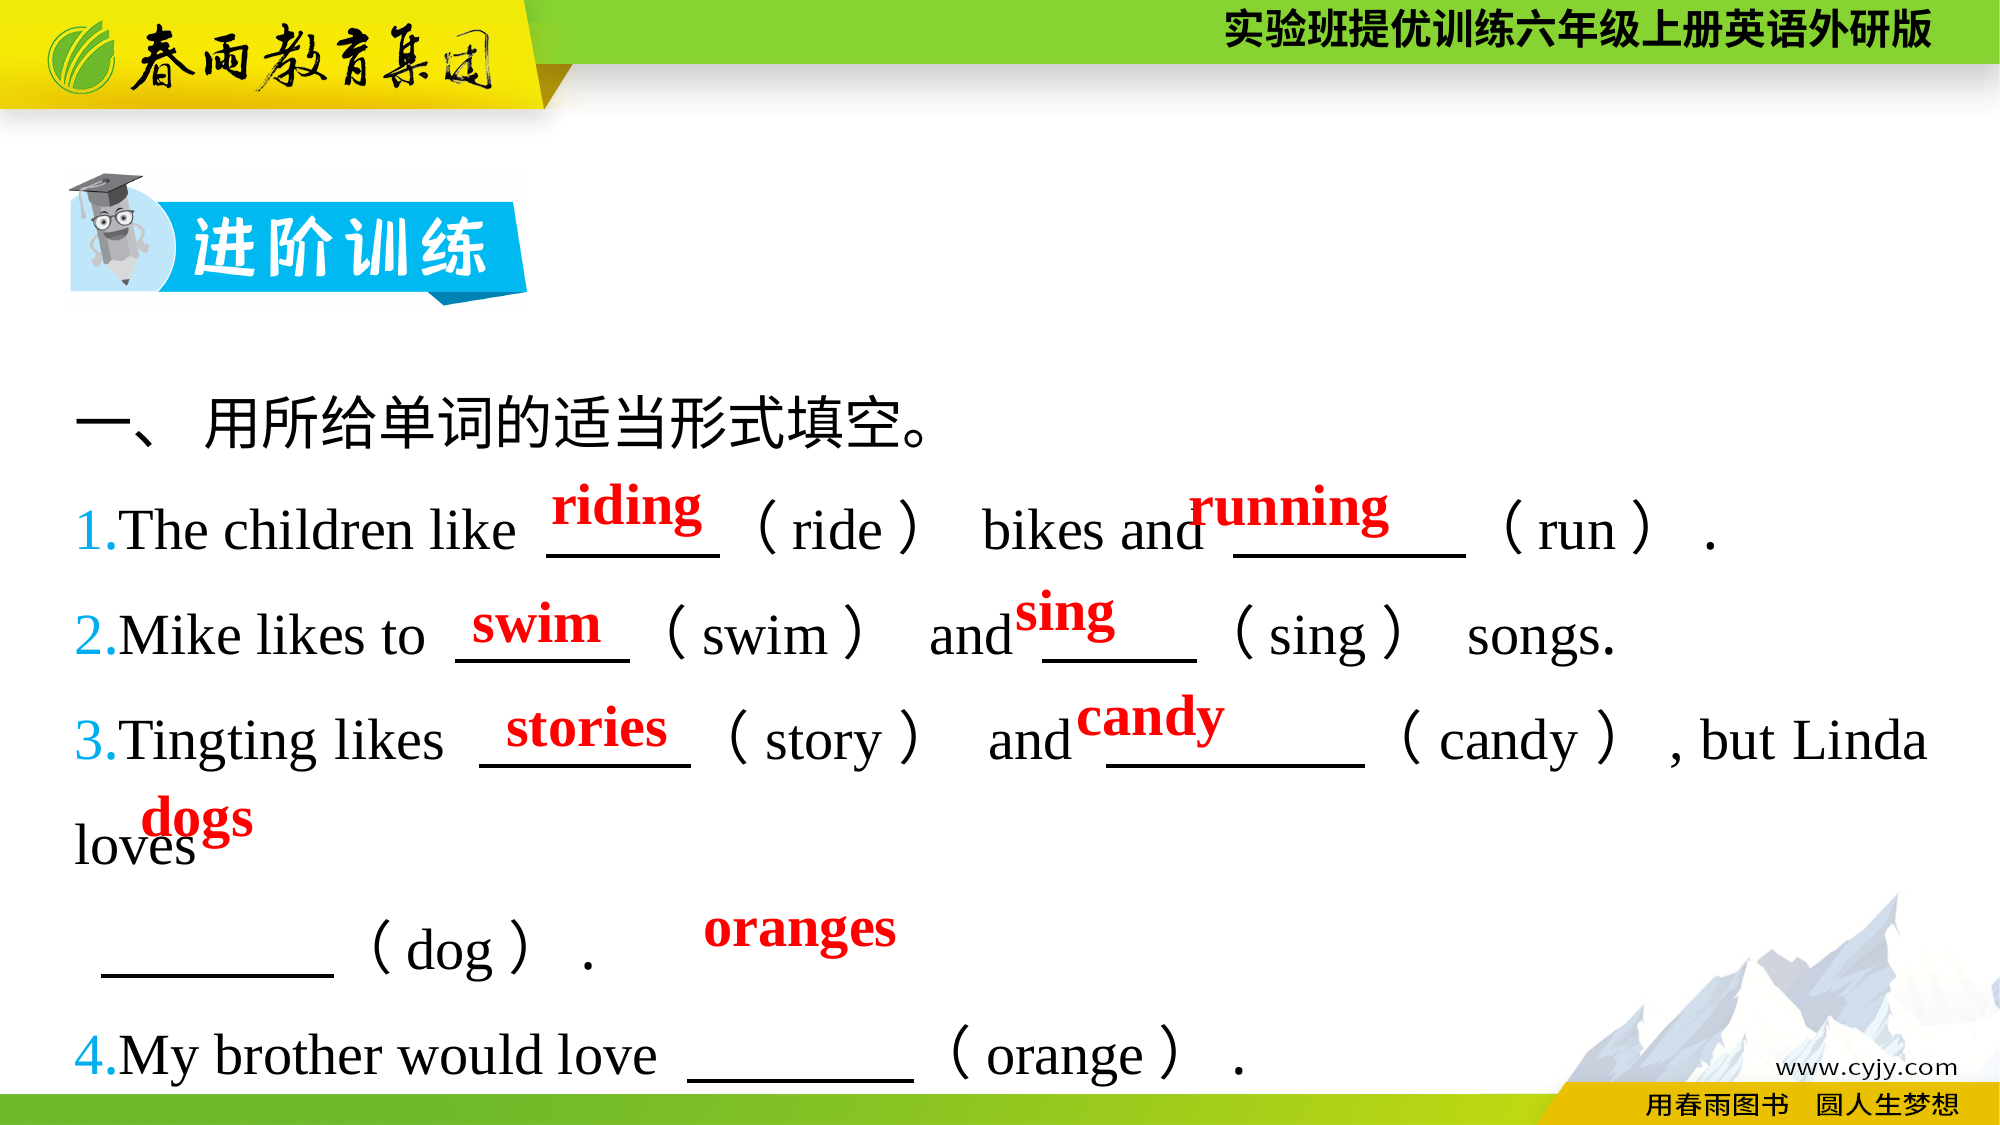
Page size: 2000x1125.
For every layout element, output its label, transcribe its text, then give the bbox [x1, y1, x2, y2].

text_box stories [491, 681, 693, 766]
text_box swim [457, 576, 634, 662]
text_box running [1173, 459, 1413, 545]
picture [0, 0, 2000, 1125]
text_box candy [1061, 669, 1263, 755]
text_box dogs [125, 770, 327, 856]
text_box oranges [688, 880, 913, 966]
list 一、 用所给单词的适当形式填空。 1.The children like （ride） bikes and （run）. 2.Mike likes to （swim） and （sing） songs. 3.Tingting likes （story） and （candy）, but Linda loves （dog）. 4.My brother would love （orange）. [59, 344, 1944, 996]
text_box sing [1000, 564, 1154, 650]
text_box riding [536, 458, 729, 544]
